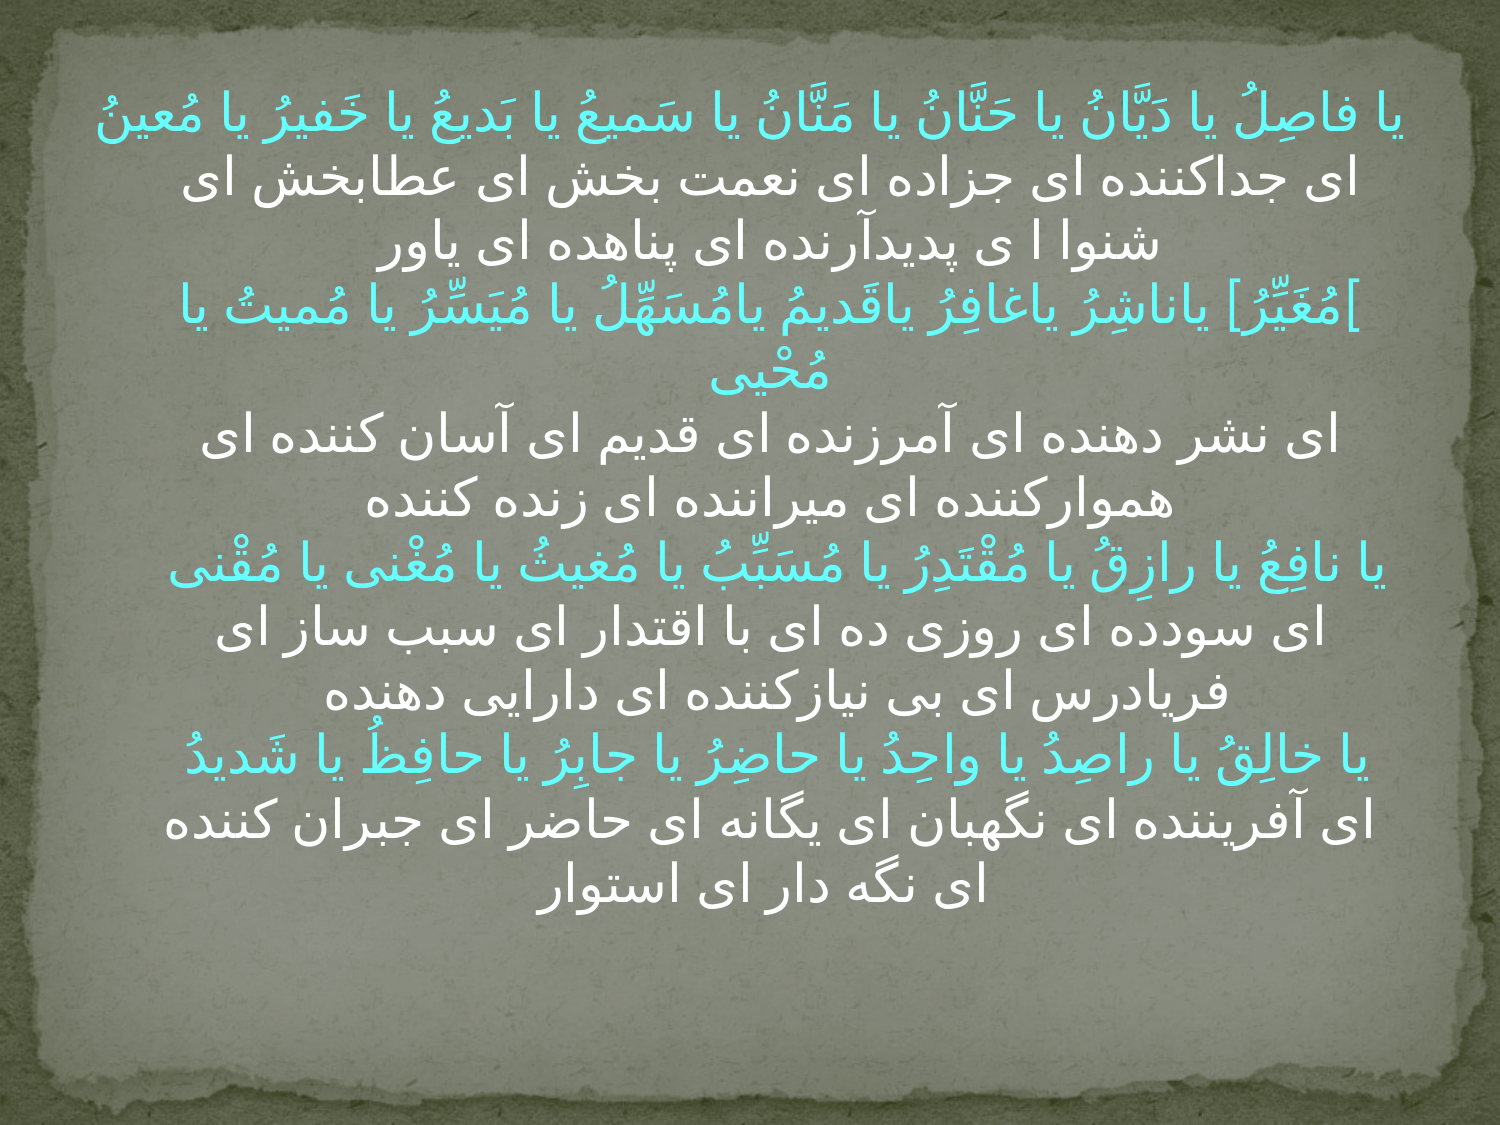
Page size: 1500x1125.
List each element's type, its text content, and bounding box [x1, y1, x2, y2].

list یا فاصِلُ یا دَیَّانُ یا حَنَّانُ یا مَنَّانُ یا سَمیعُ یا بَدیعُ یا خَفیرُ یا مُعینُ‏ اى جداکننده اى جزاده اى نعمت ‏بخش اى عطابخش اى شنوا ا ى پدیدآرنده اى پناه‏ده اى یاور ]مُغَیِّرُ] یاناشِرُ یاغافِرُ یاقَدیمُ یامُسَهِّلُ یا مُیَسِّرُ یا مُمیتُ یا مُحْیى‏ اى نشر دهنده اى آمرزنده اى قدیم اى آسان کننده اى هموارکننده اى میراننده اى زنده‏ کننده‏ یا نافِعُ یا رازِقُ یا مُقْتَدِرُ یا مُسَبِّبُ یا مُغیثُ یا مُغْنى‏ یا مُقْنى‏ اى سودده اى روزى ‏ده اى با اقتدار اى سبب ‏ساز اى فریادرس اى بى ‏نیازکننده اى دارایى ‏دهنده ‏ یا خالِقُ یا راصِدُ یا واحِدُ یا حاضِرُ یا جابِرُ یا حافِظُ یا شَدیدُ اى آفریننده اى نگهبان اى یگانه اى حاضر اى جبران‏ کننده اى نگه دار اى استوار [75, 70, 1425, 1000]
